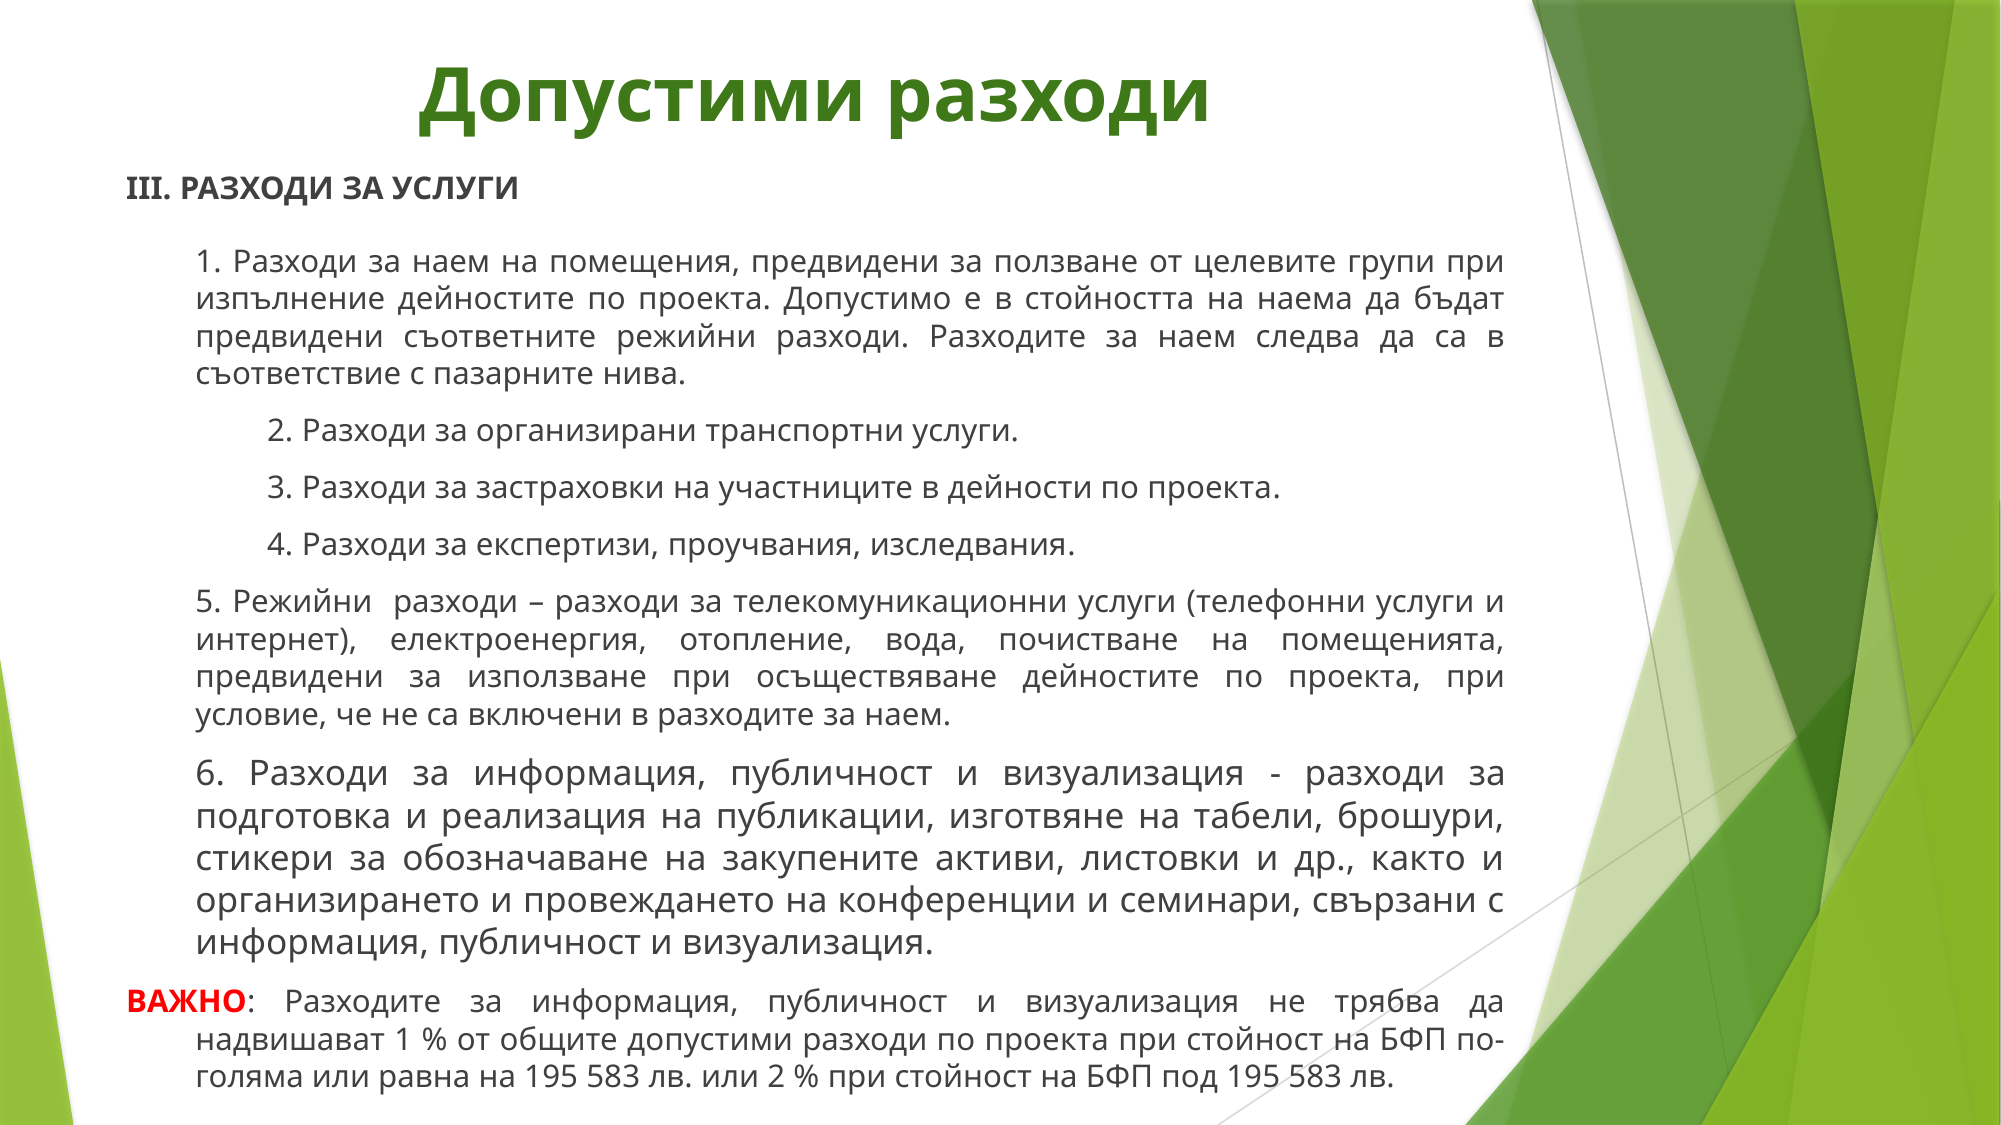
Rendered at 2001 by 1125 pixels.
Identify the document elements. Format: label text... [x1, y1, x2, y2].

title Допустими разходи [111, 38, 1522, 158]
list III. РАЗХОДИ ЗА УСЛУГИ 1. Разходи за наем на помещения, предвидени за ползване от целевите групи при изпълнение дейностите по проекта. Допустимо е в стойността на наема да бъдат предвидени съответните режийни разходи. Разходите за наем следва да са в съответствие с пазарните нива. 2. Разходи за организирани транспортни услуги. 3. Разходи за застраховки на участниците в дейности по проекта. 4. Разходи за експертизи, проучвания, изследвания. 5. Режийни разходи – разходи за телекомуникационни услуги (телефонни услуги и интернет), електроенергия, отопление, вода, почистване на помещенията, предвидени за използване при осъществяване дейностите по проекта, при условие, че не са включени в разходите за наем. 6. Разходи за информация, публичност и визуализация - pазходи за подготовка и реализация на публикации, изготвяне на табели, брошури, стикери за обозначаване на закупените активи, листовки и др., както и организирането и провеждането на конференции и семинари, свързани с информация, публичност и визуализация. ВАЖНО: Разходите за информация, публичност и визуализация не трябва да надвишават 1 % от общите допустими разходи по проекта при стойност на БФП по-голяма или равна на 195 583 лв. или 2 % при стойност на БФП под 195 583 лв. [111, 158, 1522, 1106]
